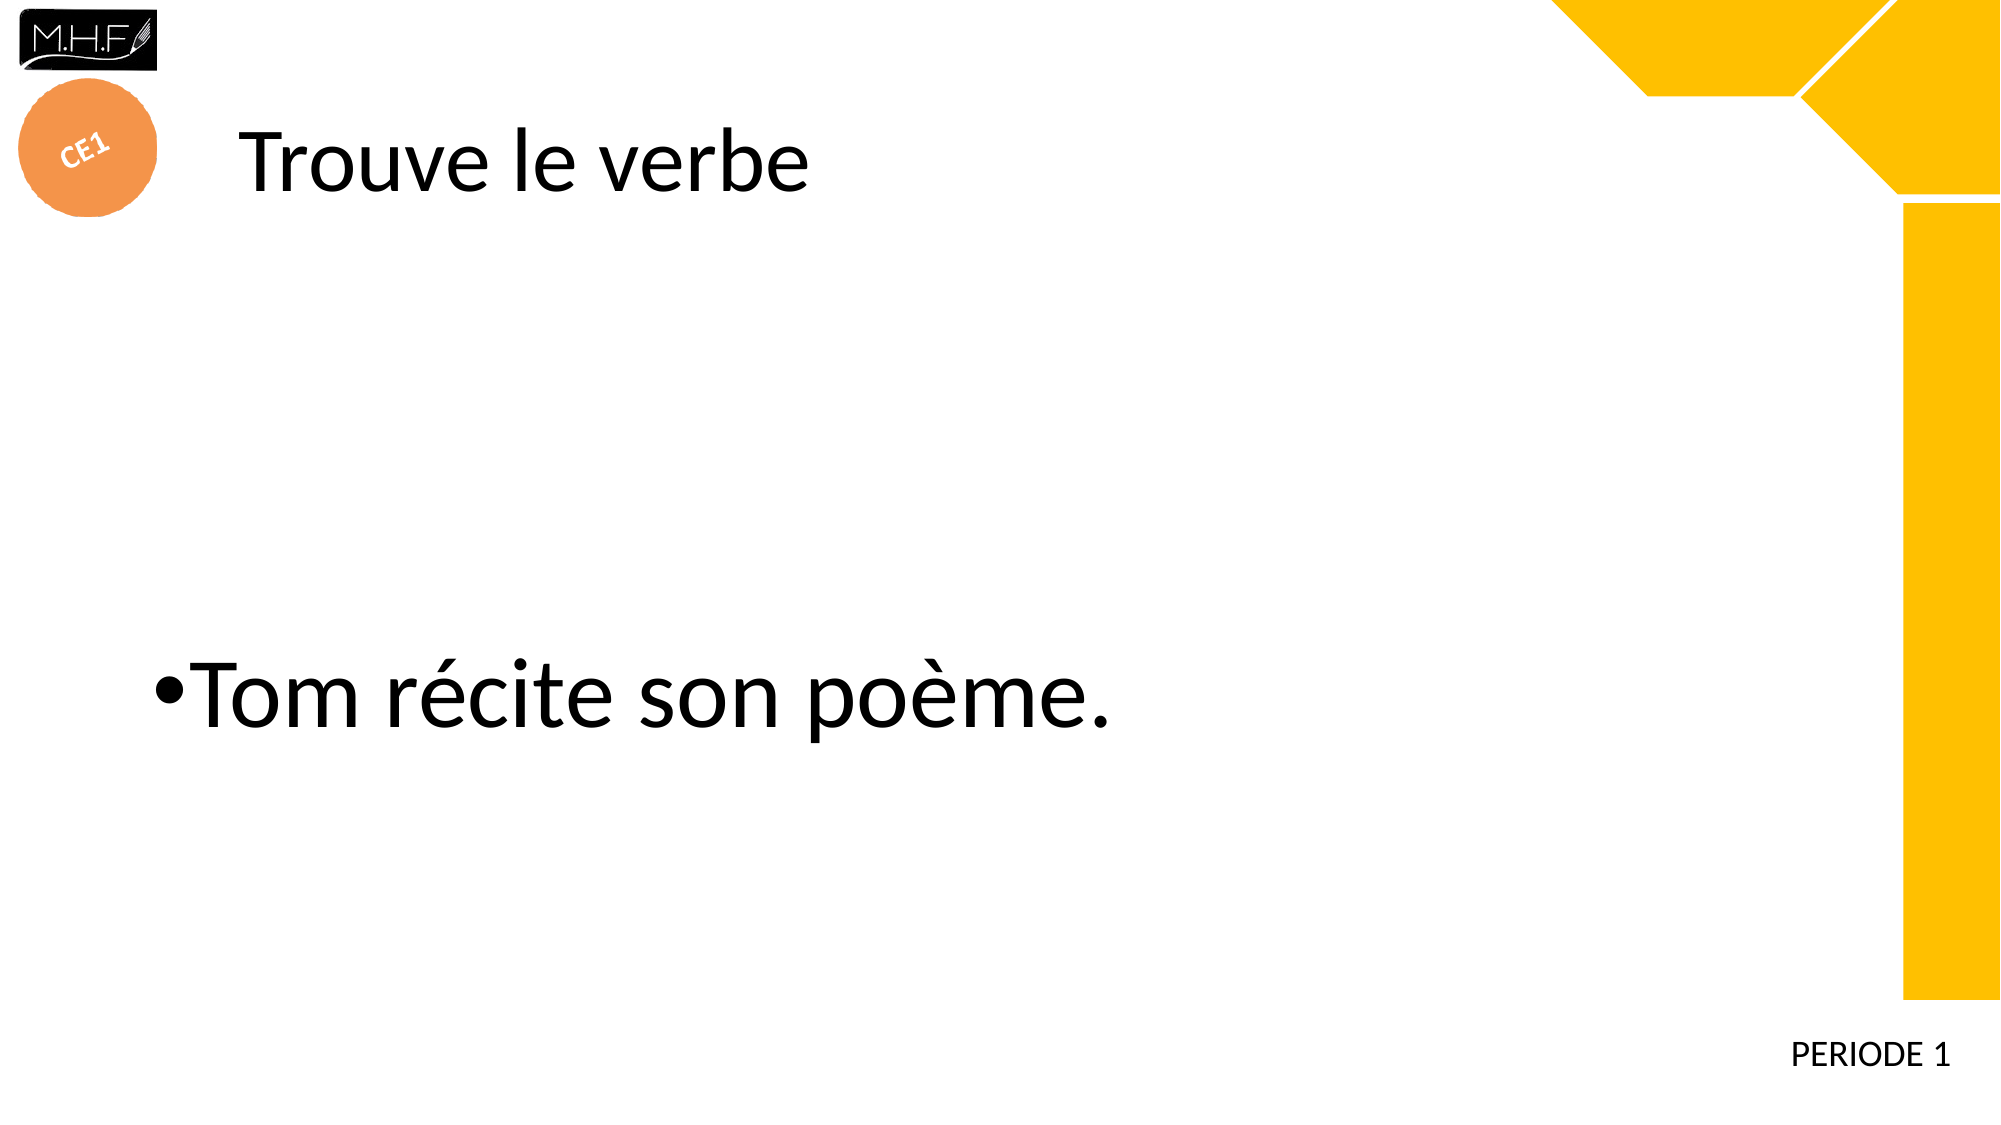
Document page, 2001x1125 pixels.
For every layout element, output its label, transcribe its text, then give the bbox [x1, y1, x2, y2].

text_box [1902, 202, 2000, 1001]
text_box Trouve le verbe [223, 105, 974, 377]
text_box [1549, 0, 1892, 98]
text_box PERIODE 1 [1362, 1021, 1967, 1082]
picture [18, 78, 157, 218]
text_box [1799, 0, 2000, 196]
picture [16, 7, 157, 74]
list Tom récite son poème. [137, 376, 1863, 1014]
